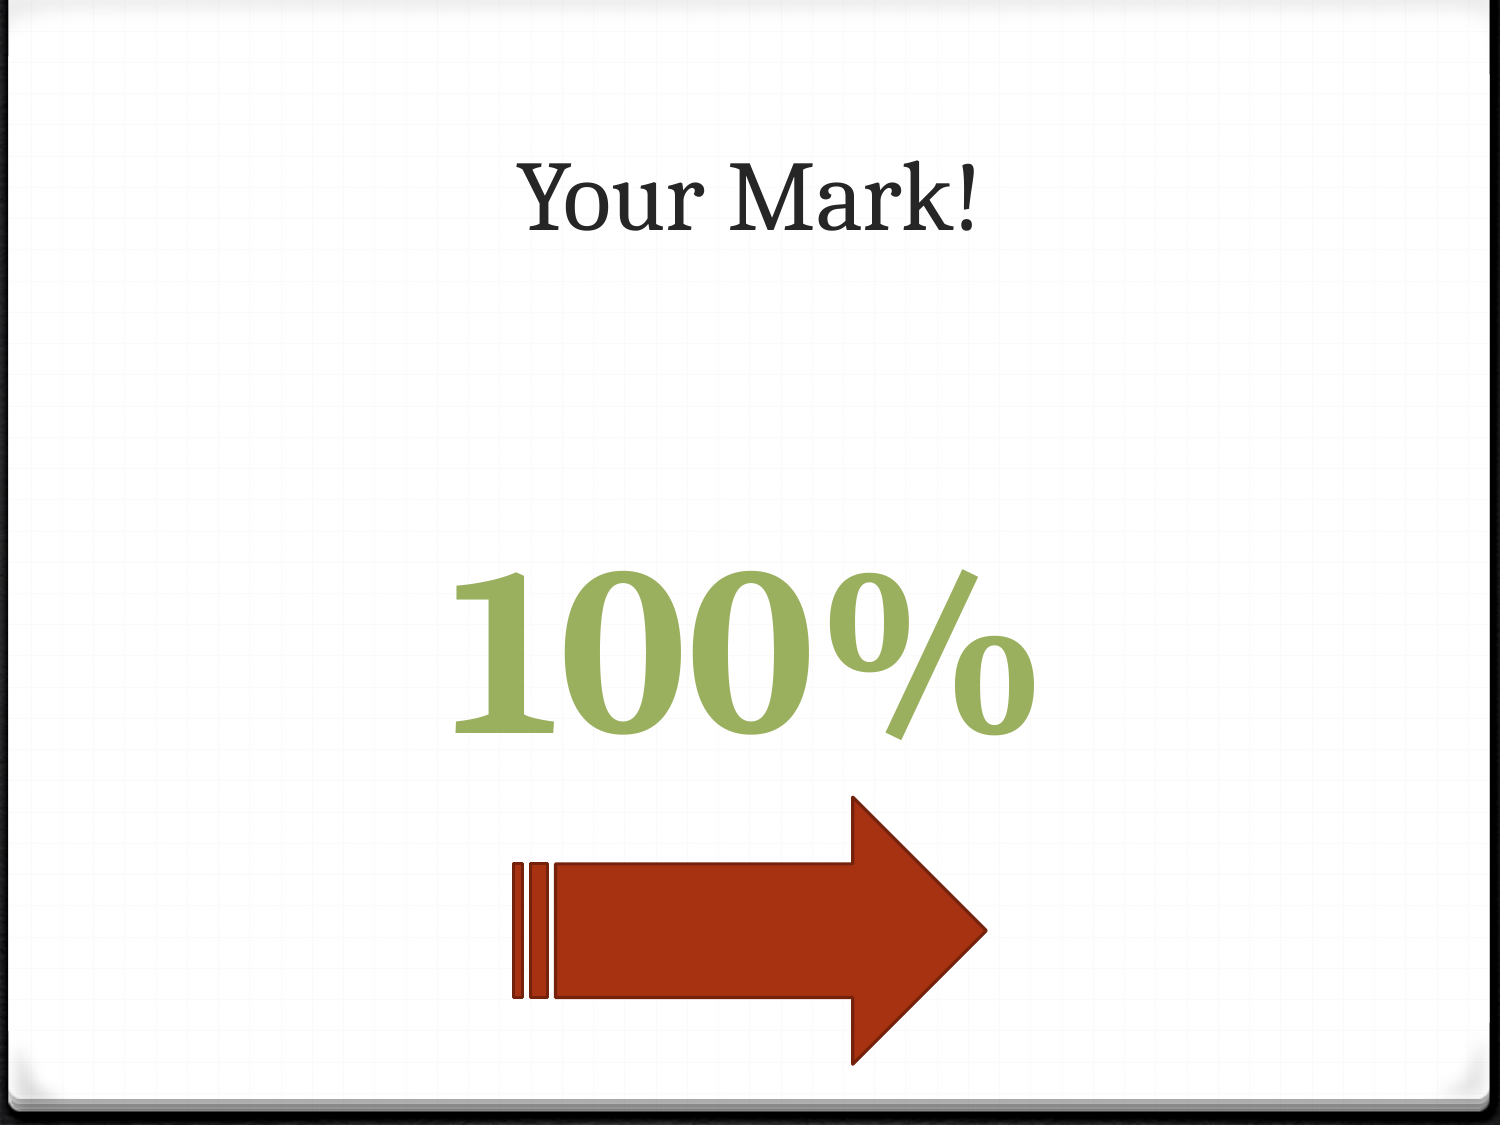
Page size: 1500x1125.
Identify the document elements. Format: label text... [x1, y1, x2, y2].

text_box [512, 862, 524, 999]
text_box 100% [435, 486, 1065, 790]
text_box [553, 795, 988, 1066]
title Your Mark! [90, 71, 1410, 309]
text_box [529, 862, 549, 999]
picture [0, 0, 1500, 1125]
